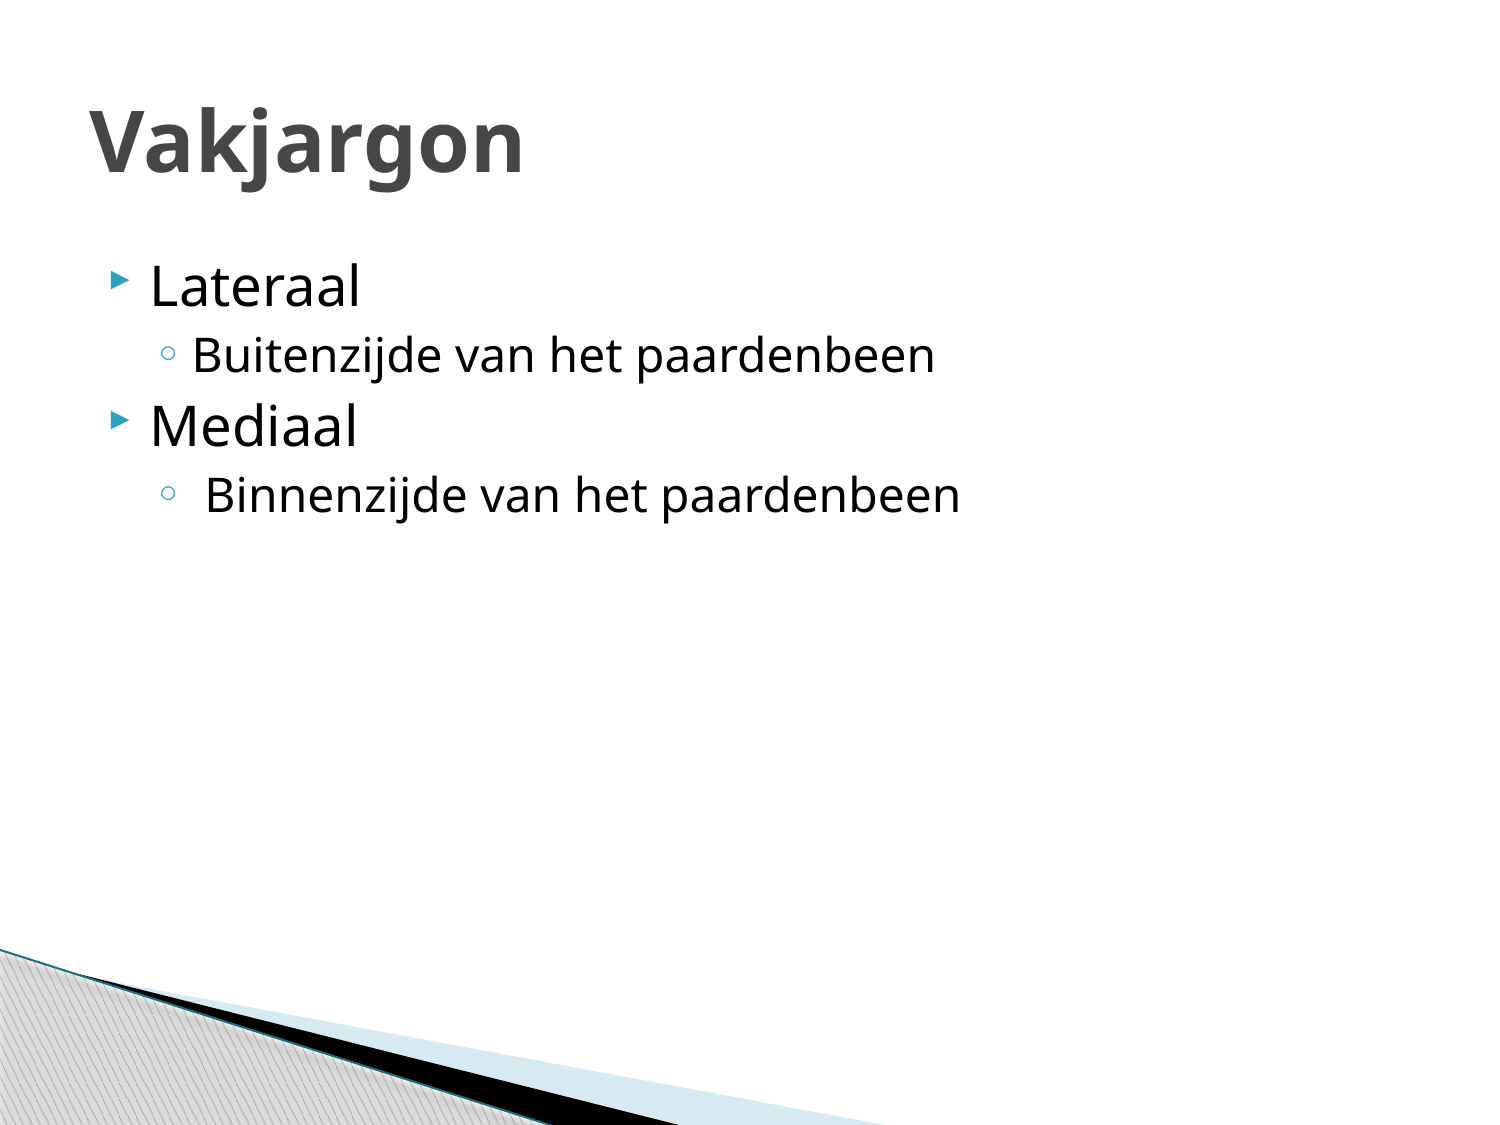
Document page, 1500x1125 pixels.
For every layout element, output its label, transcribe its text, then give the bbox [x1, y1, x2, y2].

list Lateraal Buitenzijde van het paardenbeen Mediaal Binnenzijde van het paardenbeen [75, 243, 1425, 986]
title Vakjargon [75, 45, 1425, 233]
